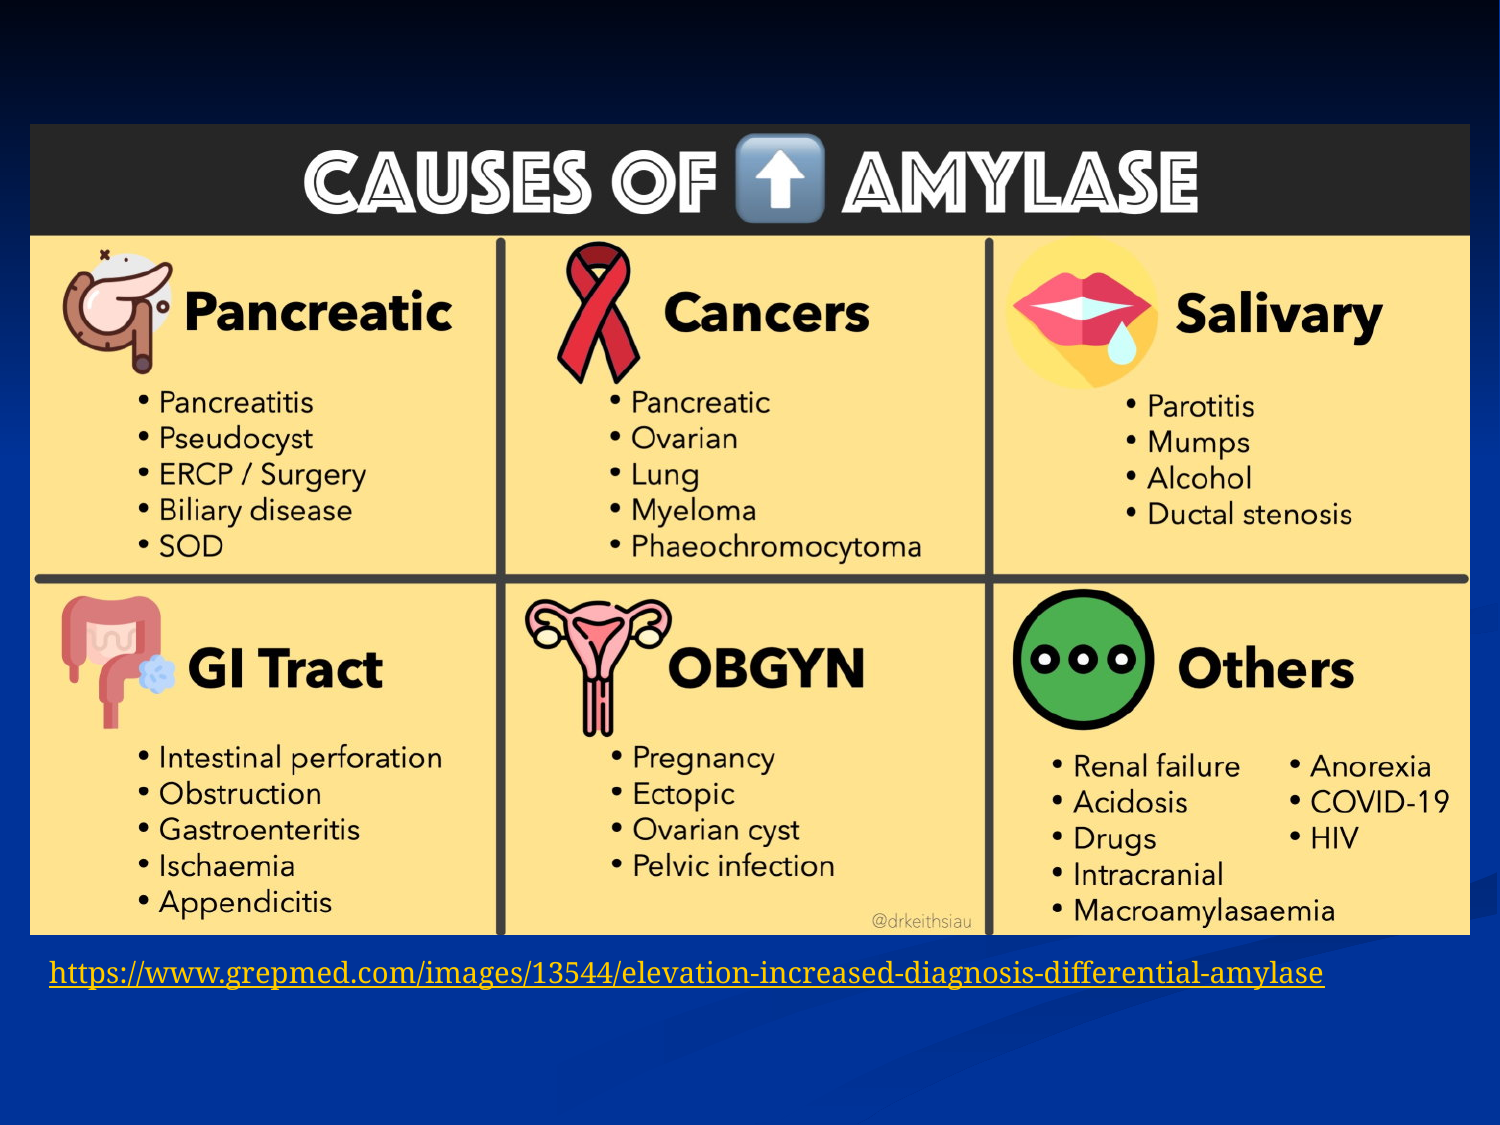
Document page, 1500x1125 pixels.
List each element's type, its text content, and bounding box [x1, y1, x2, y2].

picture [30, 124, 1470, 935]
text_box https://www.grepmed.com/images/13544/elevation-increased-diagnosis-differential-amylase [34, 947, 1438, 1037]
